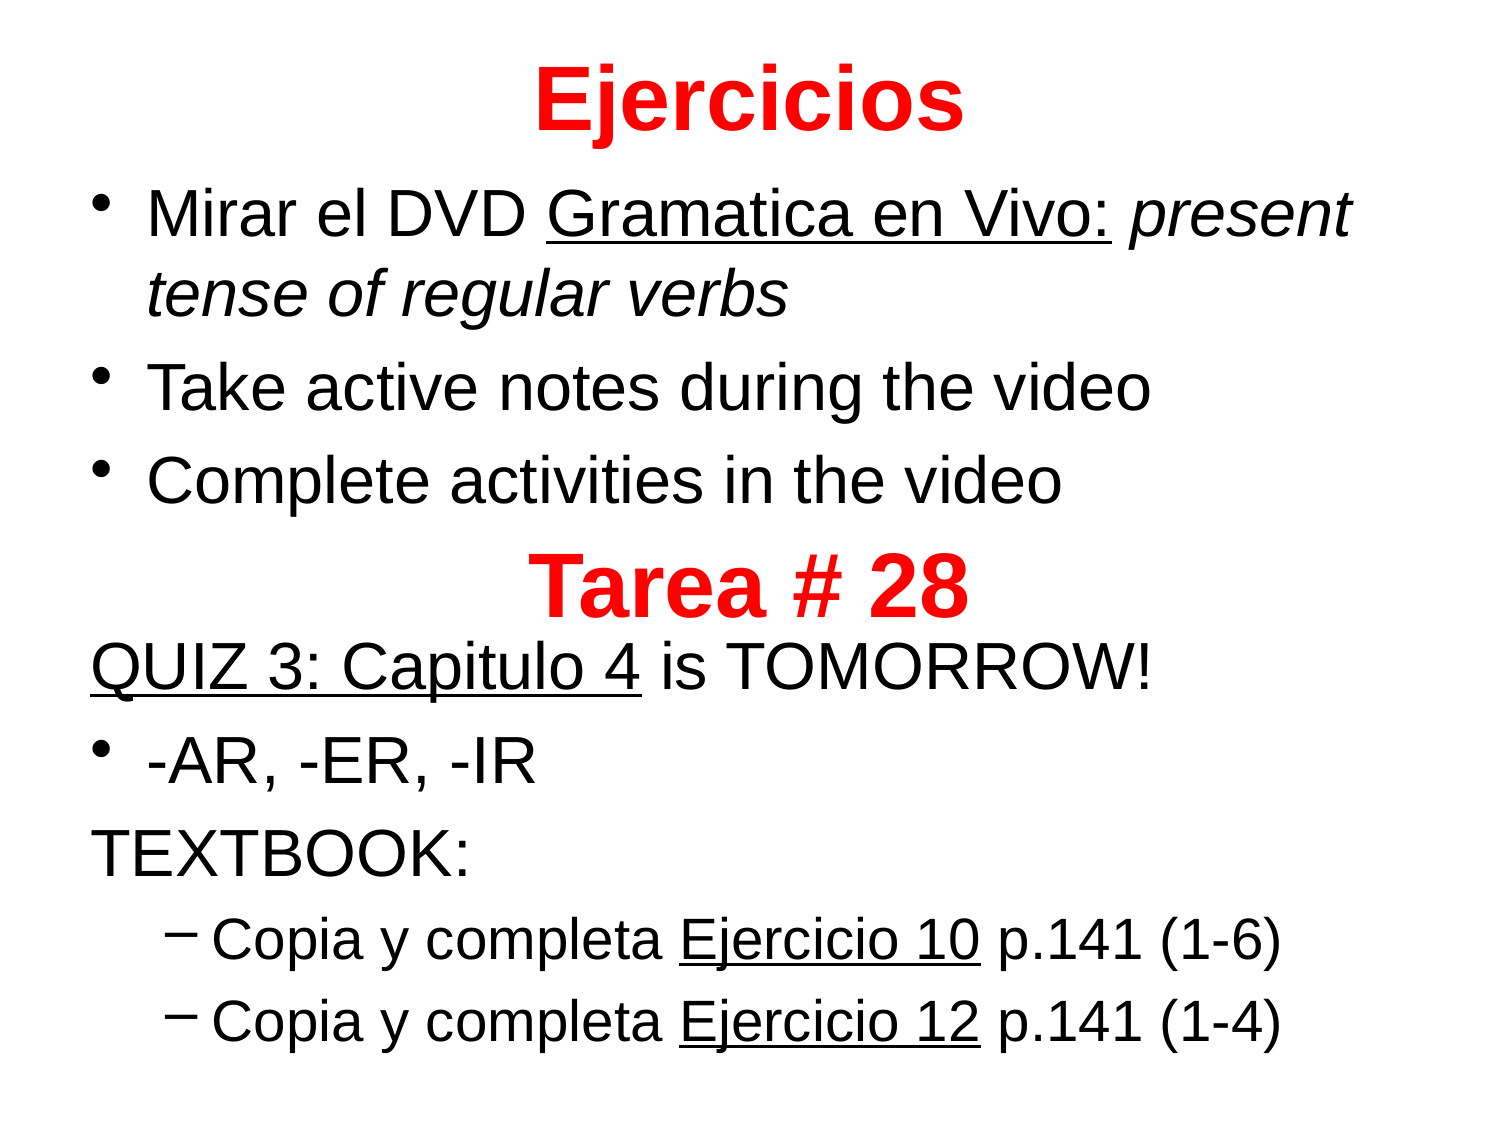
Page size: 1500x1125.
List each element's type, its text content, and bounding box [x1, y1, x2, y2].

list Mirar el DVD Gramatica en Vivo: present tense of regular verbs Take active notes during the video Complete activities in the video QUIZ 3: Capitulo 4 is TOMORROW! -AR, -ER, -IR TEXTBOOK: Copia y completa Ejercicio 10 p.141 (1-6) Copia y completa Ejercicio 12 p.141 (1-4) [75, 162, 1425, 487]
title Ejercicios [75, 0, 1425, 162]
list Mirar el DVD Gramatica en Vivo: present tense of regular verbs Take active notes during the video Complete activities in the video QUIZ 3: Capitulo 4 is TOMORROW! -AR, -ER, -IR TEXTBOOK: Copia y completa Ejercicio 10 p.141 (1-6) Copia y completa Ejercicio 12 p.141 (1-4) [75, 675, 1425, 905]
text_box Tarea # 28 [74, 487, 1425, 675]
